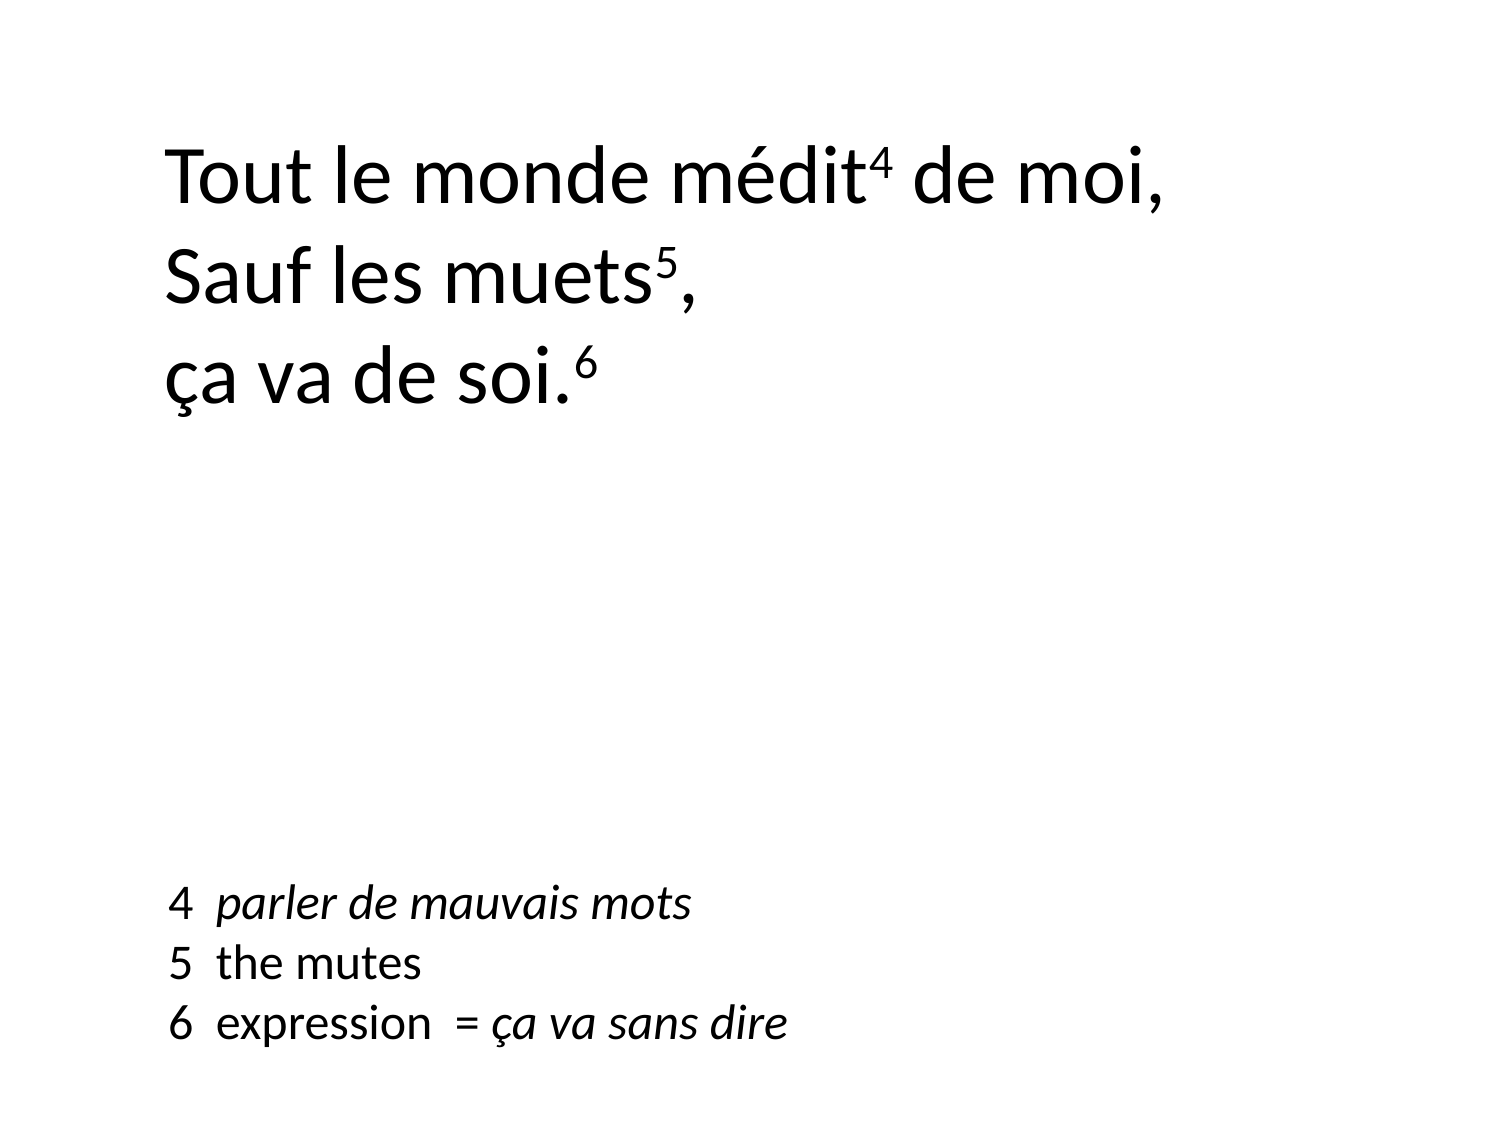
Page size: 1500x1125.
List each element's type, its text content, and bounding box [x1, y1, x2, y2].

text_box 4 parler de mauvais mots 5 the mutes 6 expression = ça va sans dire [153, 862, 804, 1058]
text_box Tout le monde médit4 de moi, Sauf les muets5, ça va de soi.6 [150, 112, 1388, 428]
